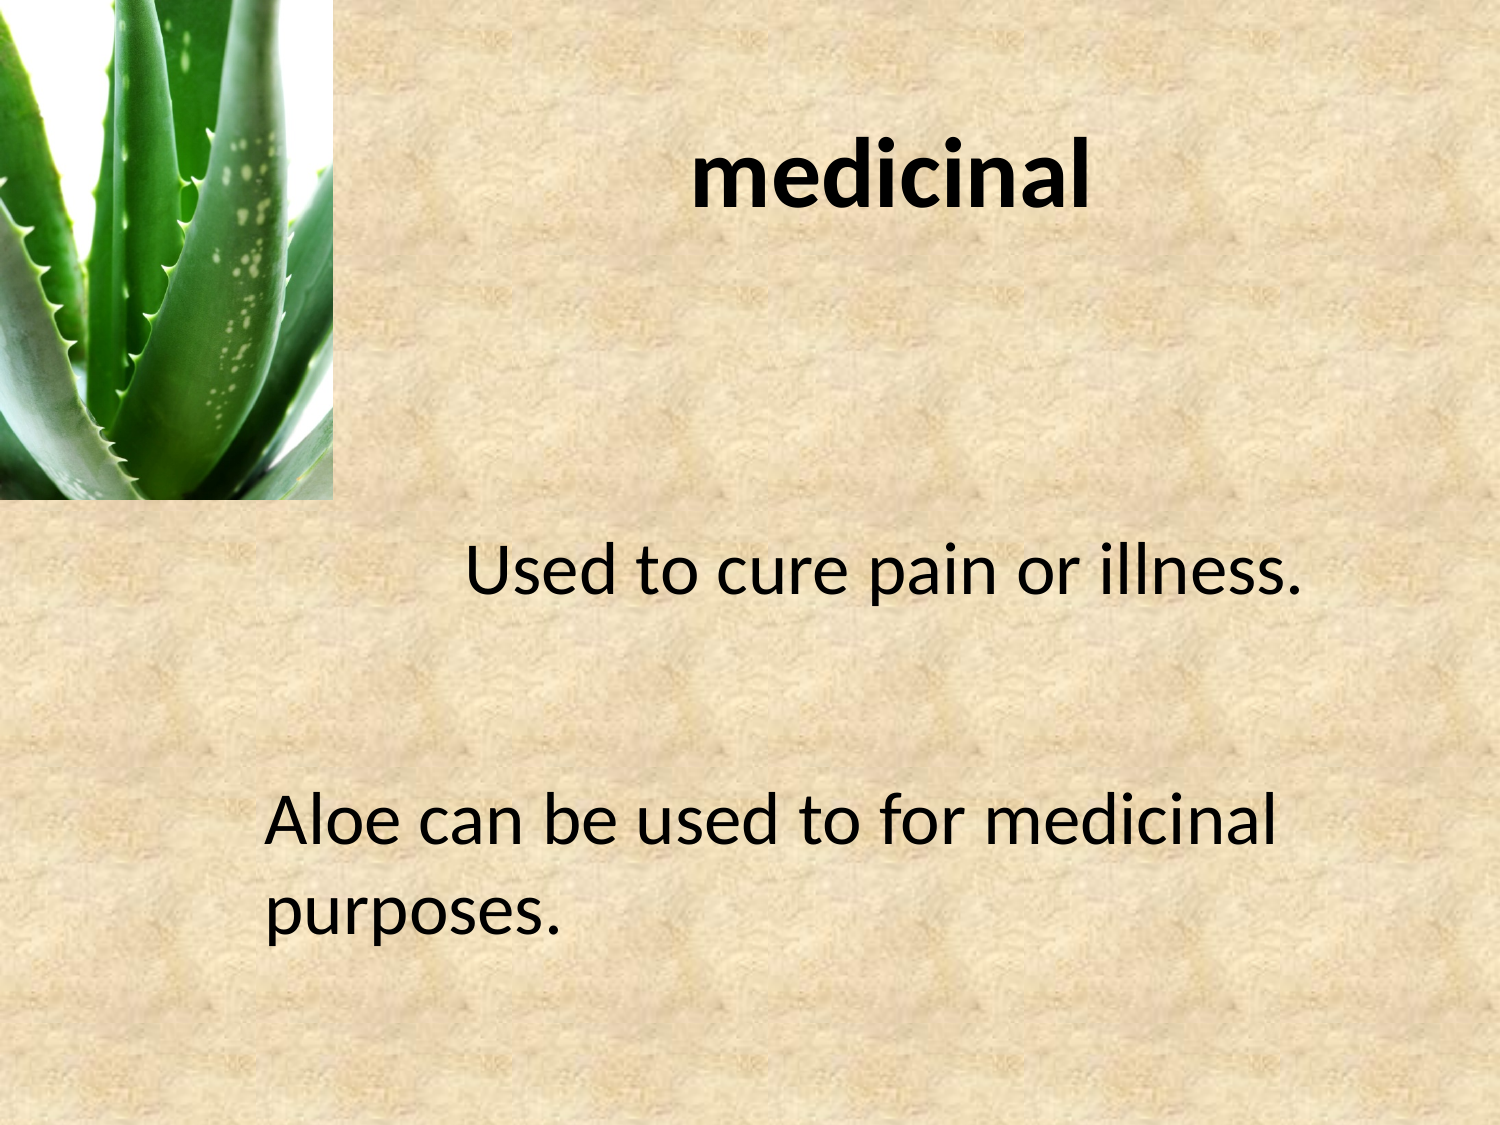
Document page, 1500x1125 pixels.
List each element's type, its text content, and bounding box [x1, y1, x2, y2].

text_box Used to cure pain or illness. [450, 512, 1400, 618]
text_box medicinal [674, 99, 1425, 235]
picture [0, 0, 1500, 1125]
text_box Aloe can be used to for medicinal purposes. [249, 762, 1300, 958]
